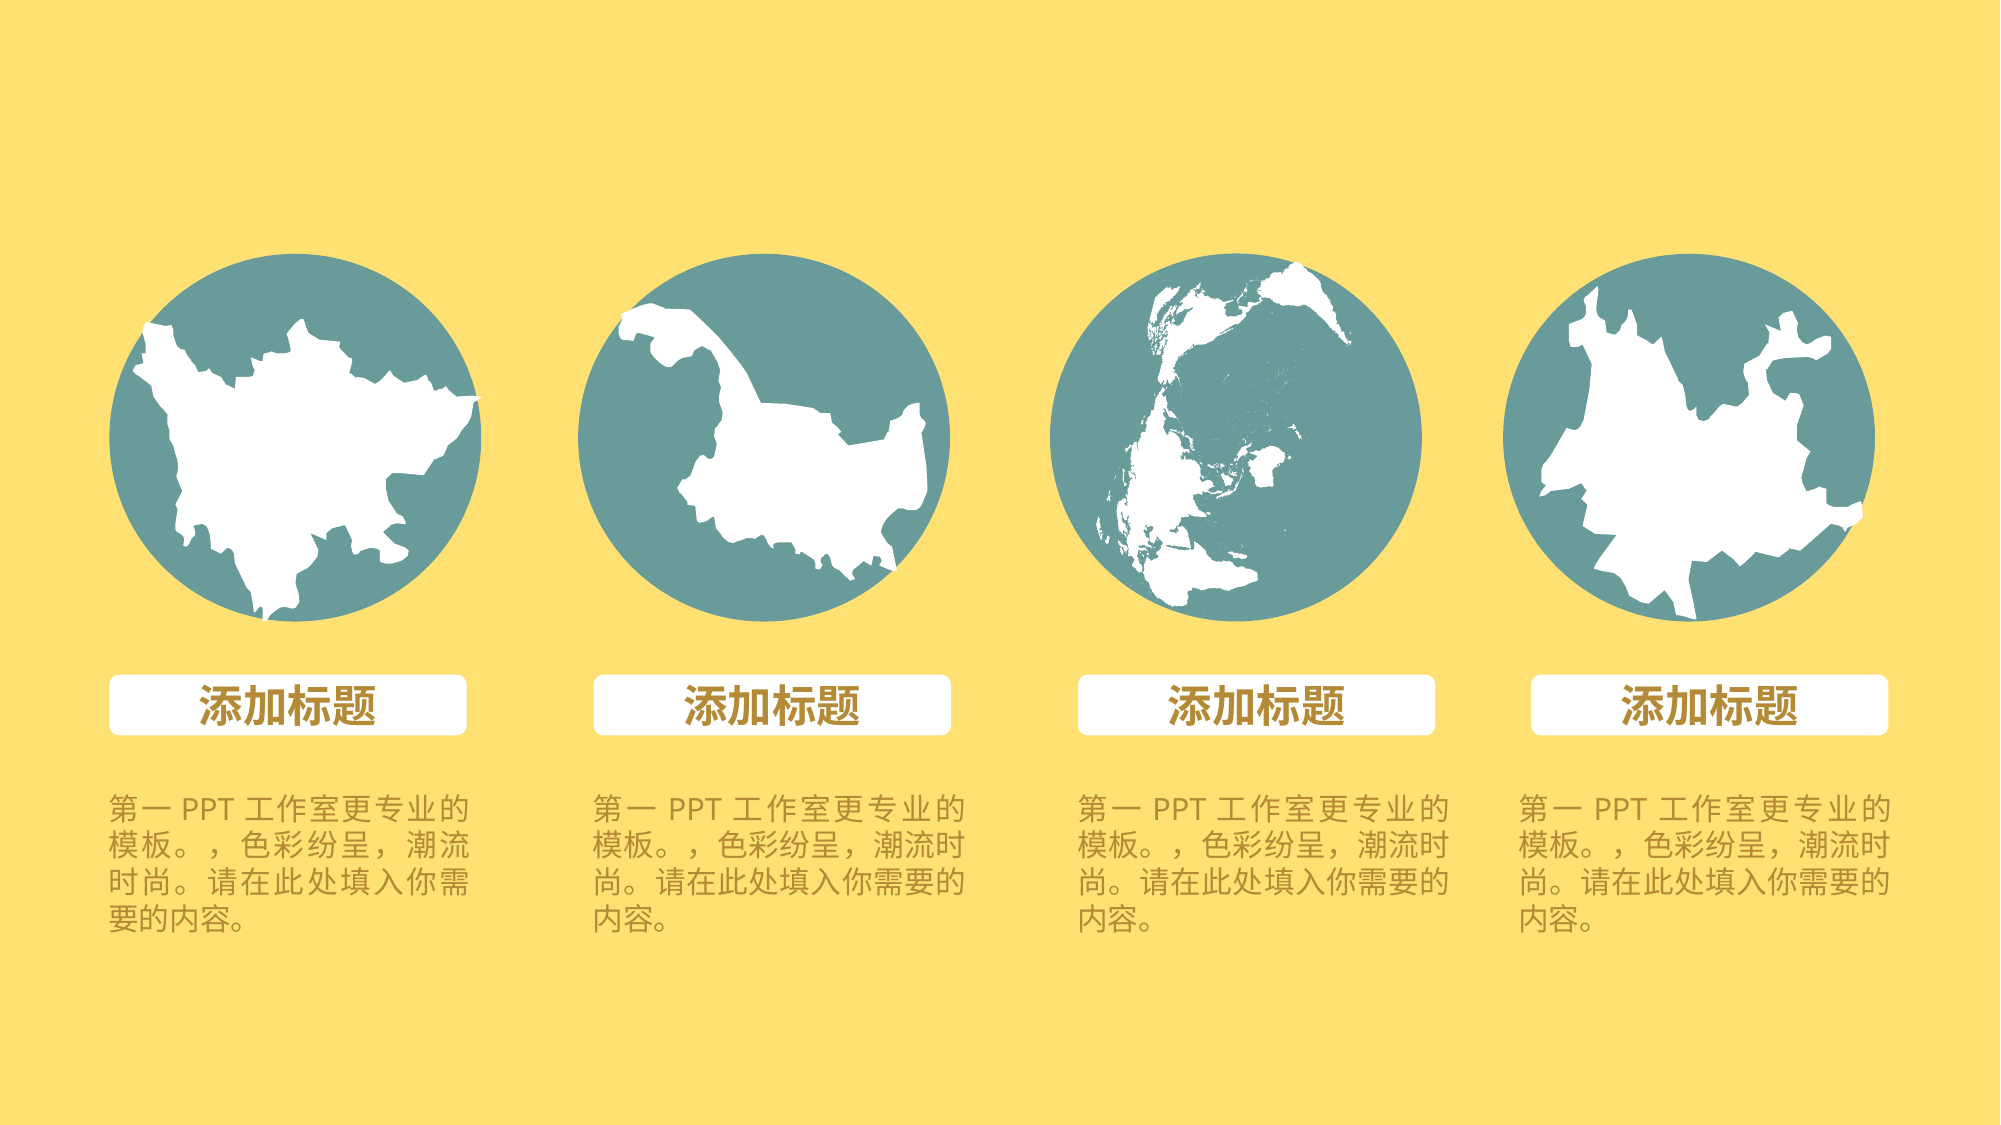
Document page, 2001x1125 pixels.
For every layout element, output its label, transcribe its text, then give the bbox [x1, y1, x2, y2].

text_box 第一PPT工作室更专业的模板。，色彩纷呈，潮流时尚。请在此处填入你需要的内容。 [93, 782, 485, 944]
text_box [268, 401, 482, 622]
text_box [1049, 250, 1423, 622]
text_box [150, 253, 477, 396]
text_box 添加标题 [109, 674, 467, 736]
text_box 添加标题 [1077, 674, 1436, 736]
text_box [577, 253, 951, 622]
text_box [132, 319, 482, 622]
text_box 第一PPT工作室更专业的模板。，色彩纷呈，潮流时尚。请在此处填入你需要的内容。 [1062, 782, 1465, 981]
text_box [1502, 253, 1876, 622]
text_box 第一PPT工作室更专业的模板。，色彩纷呈，潮流时尚。请在此处填入你需要的内容。 [1503, 782, 1907, 944]
text_box [109, 333, 262, 619]
text_box 第一PPT工作室更专业的模板。，色彩纷呈，潮流时尚。请在此处填入你需要的内容。 [578, 782, 981, 944]
text_box 添加标题 [1531, 674, 1889, 736]
text_box 添加标题 [593, 674, 951, 736]
